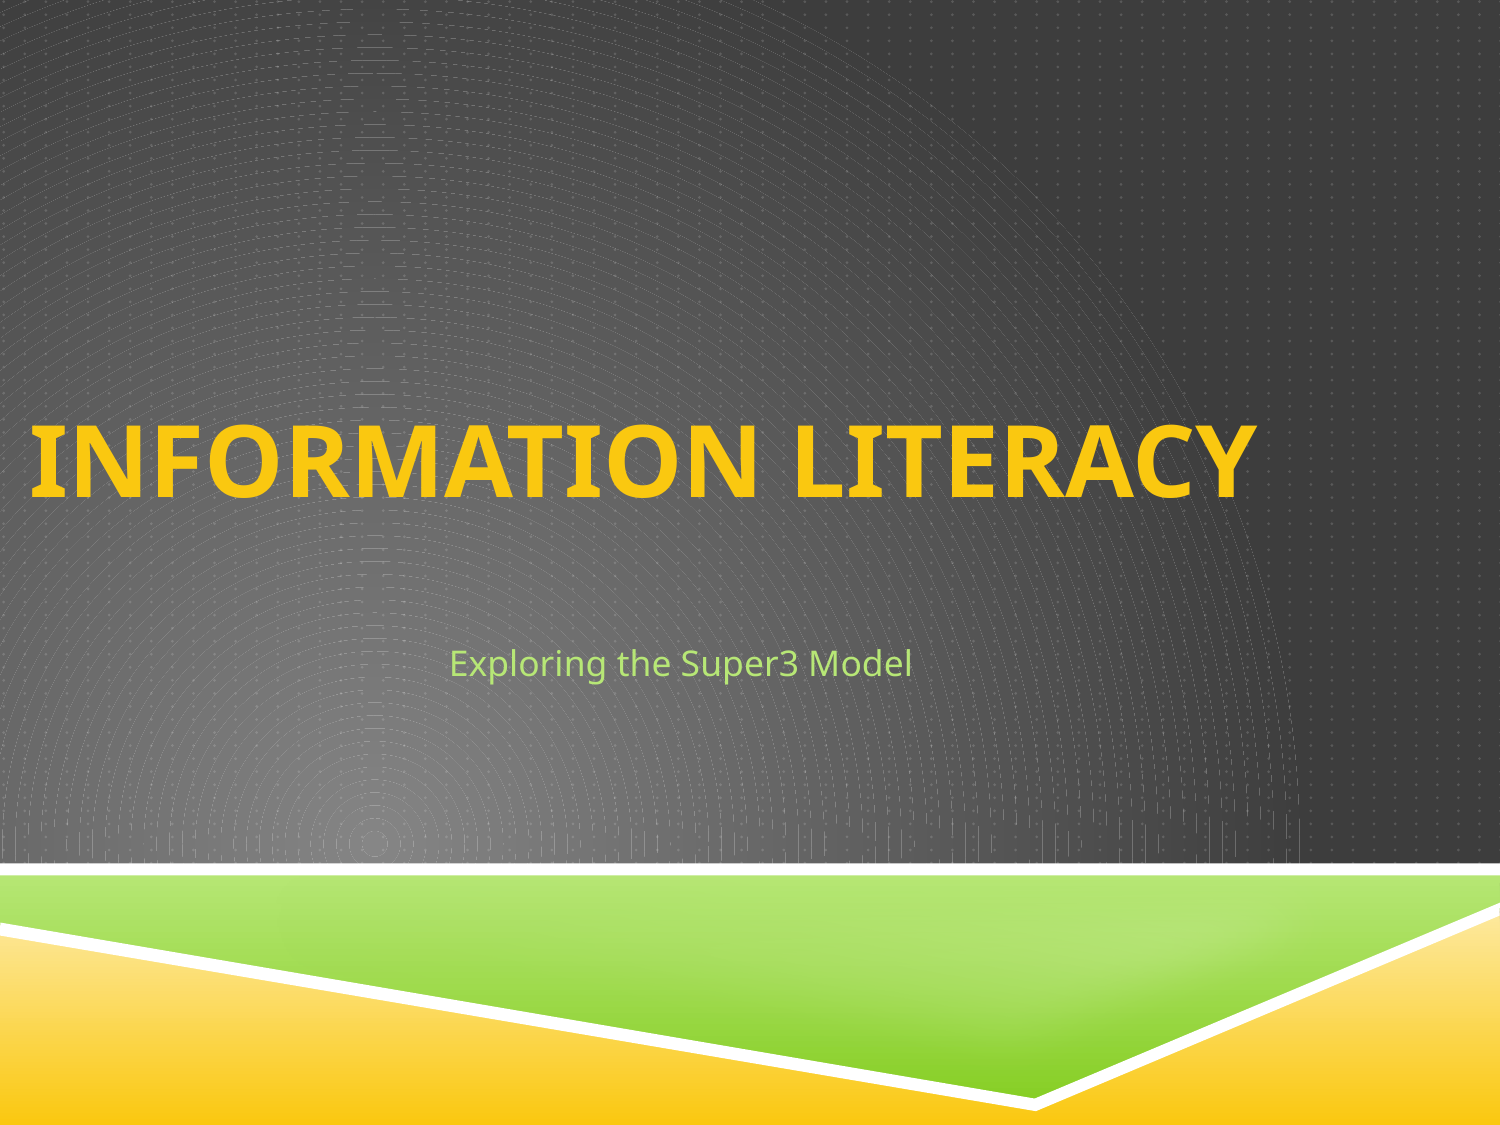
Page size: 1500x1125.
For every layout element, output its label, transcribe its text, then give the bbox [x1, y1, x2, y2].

subtitle Exploring the Super3 Model [448, 587, 1149, 692]
title Information Literacy [29, 374, 1469, 525]
